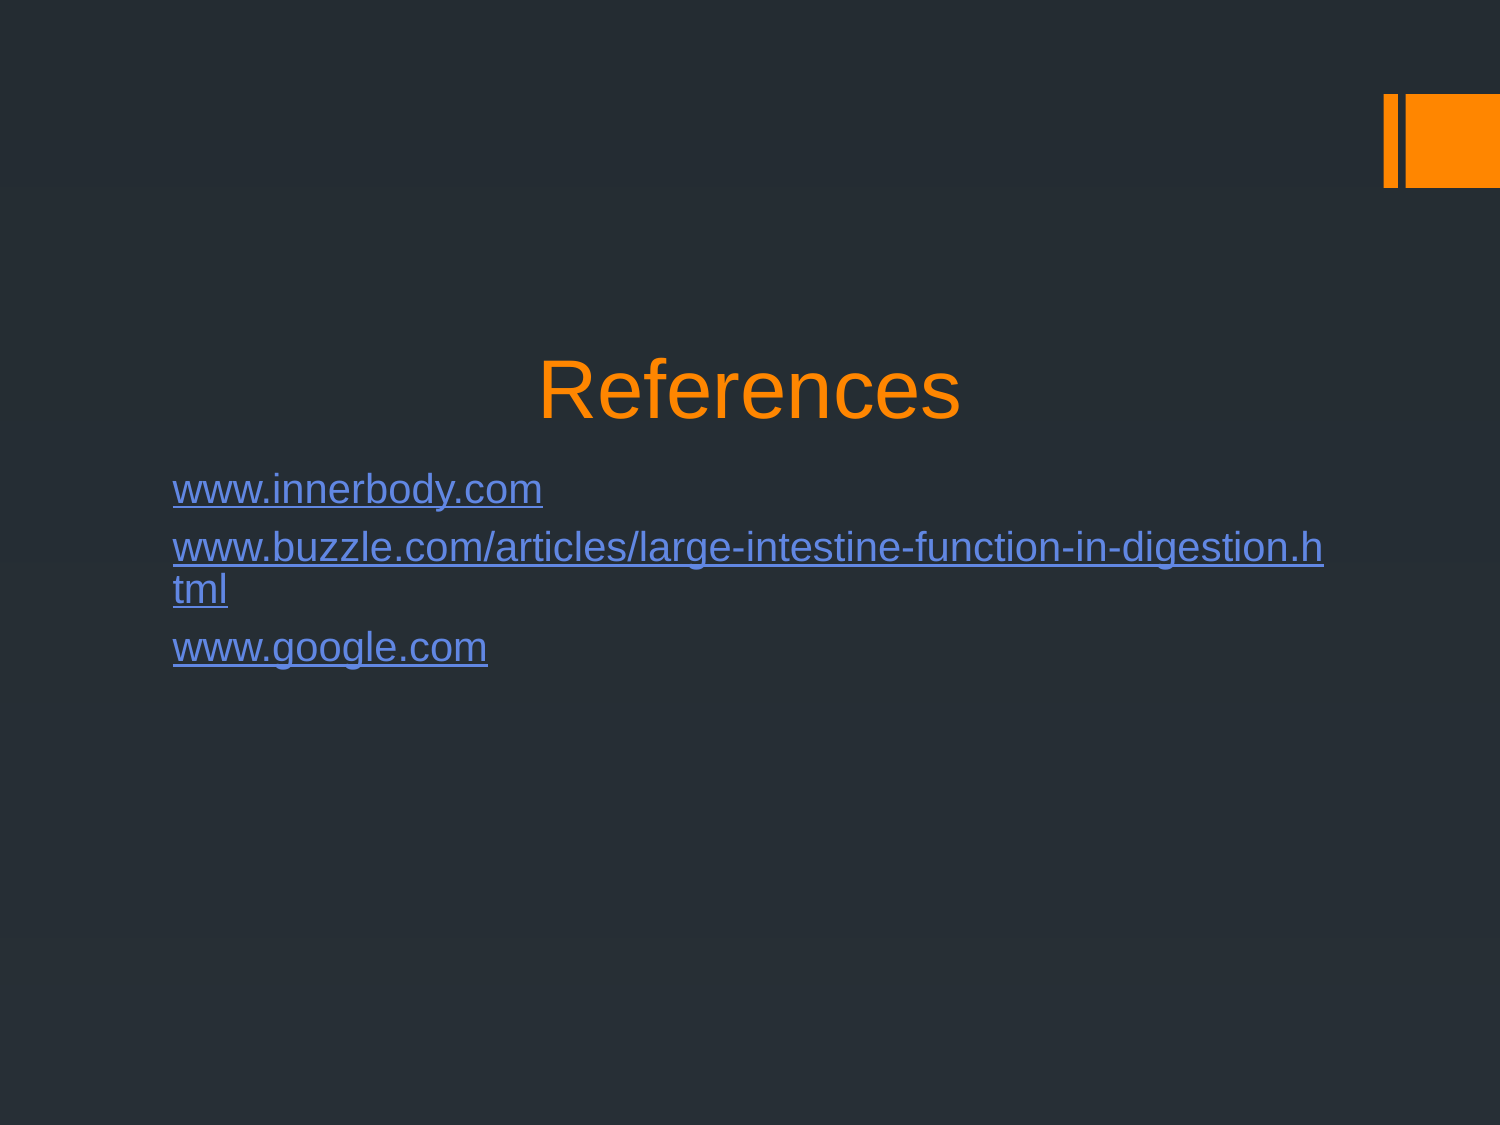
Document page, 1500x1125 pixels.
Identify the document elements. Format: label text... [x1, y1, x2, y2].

list www.innerbody.com www.buzzle.com/articles/large-intestine-function-in-digestion.html www.google.com [150, 454, 1350, 1035]
title References [150, 253, 1350, 443]
